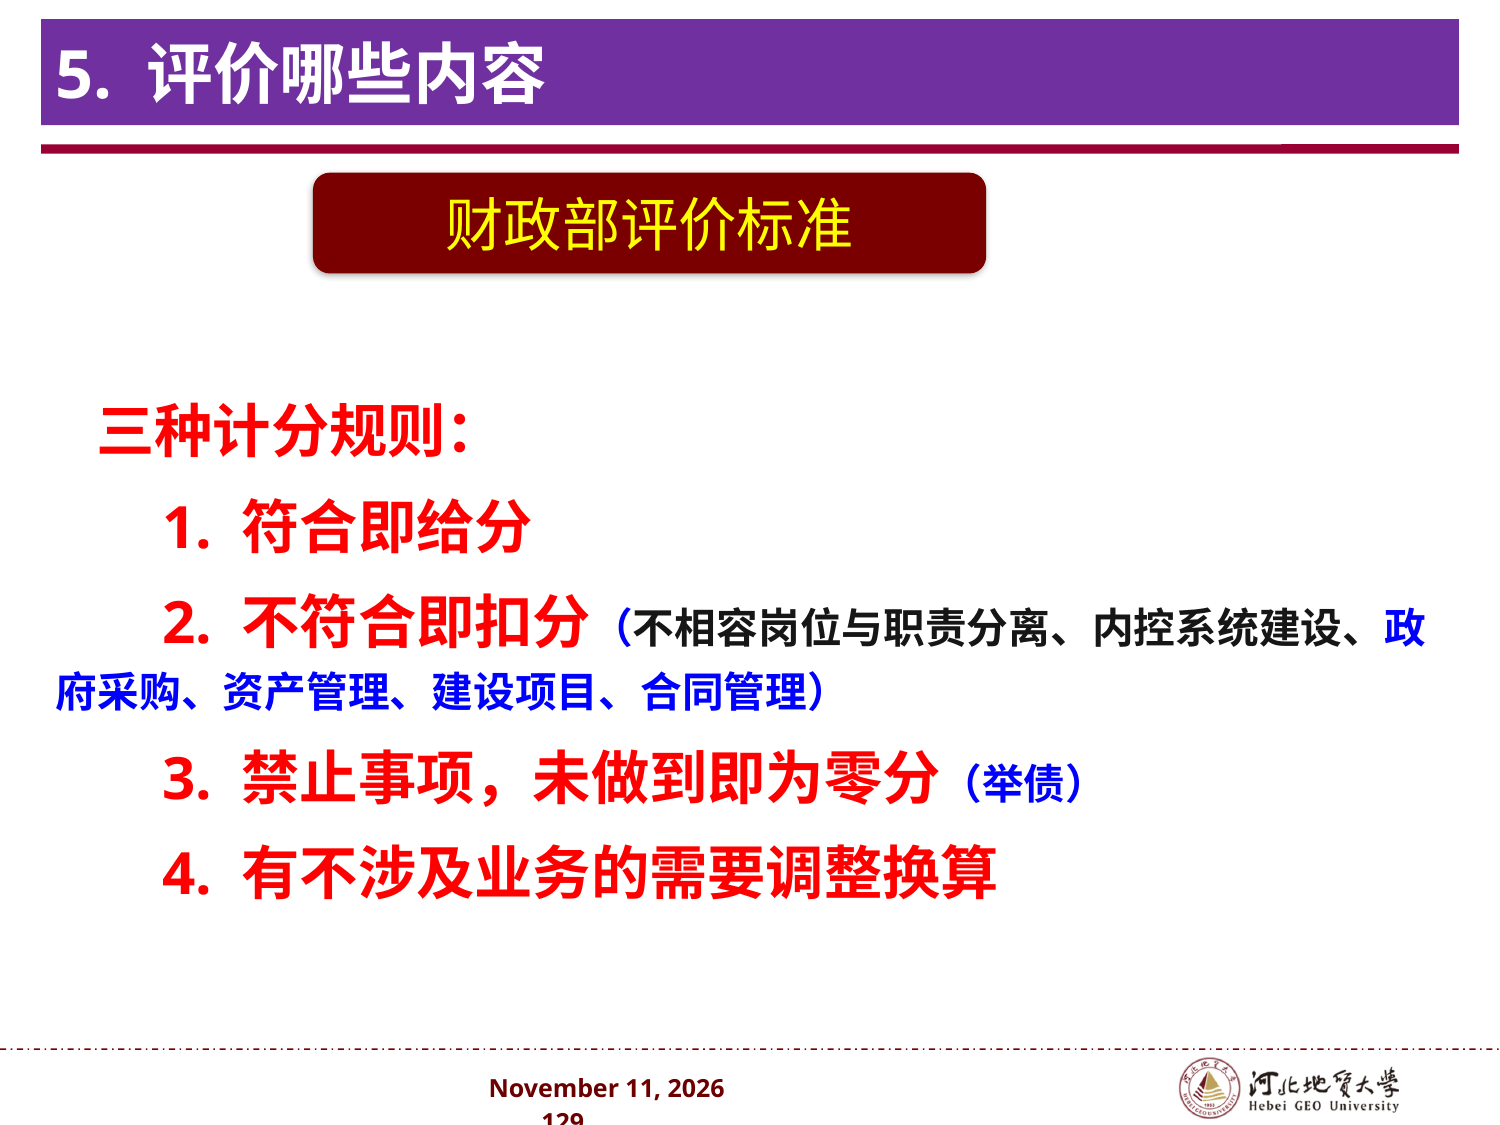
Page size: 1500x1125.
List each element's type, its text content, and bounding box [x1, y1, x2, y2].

text_box 财政部评价标准 [312, 172, 987, 274]
picture [1159, 1049, 1420, 1125]
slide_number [473, 1064, 990, 1109]
list 三种计分规则： 1. 符合即给分 2. 不符合即扣分（不相容岗位与职责分离、内控系统建设、政府采购、资产管理、建设项目、合同管理） 3. 禁止事项，未做到即为零分（举债） 4. 有不涉及业务的需要调整换算 [40, 172, 1460, 1036]
title 5. 评价哪些内容 [40, 18, 1460, 126]
